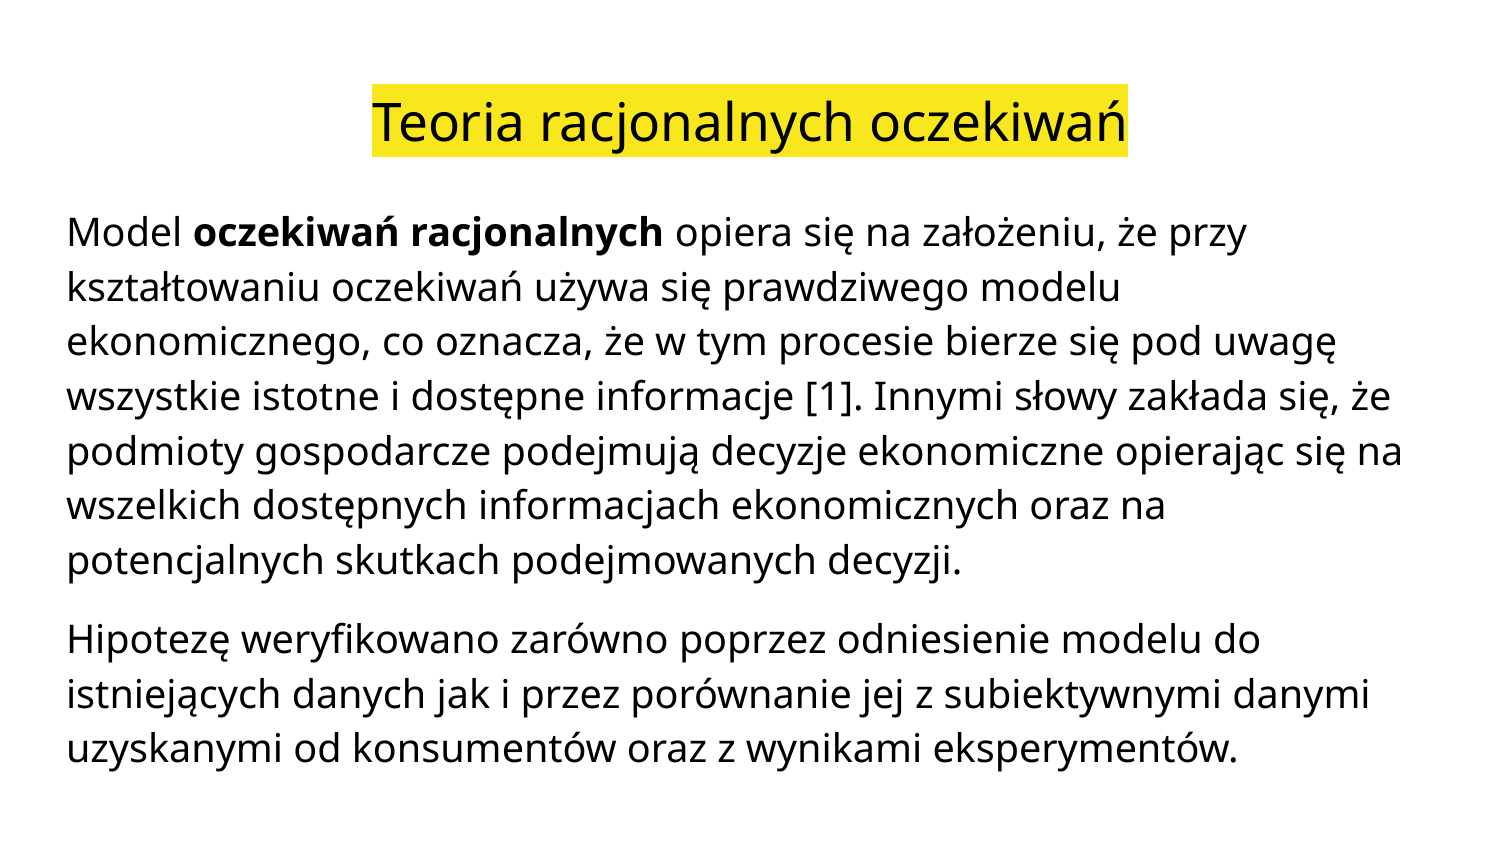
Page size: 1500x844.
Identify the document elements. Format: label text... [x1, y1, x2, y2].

list Model oczekiwań racjonalnych opiera się na założeniu, że przy kształtowaniu oczekiwań używa się prawdziwego modelu ekonomicznego, co oznacza, że w tym procesie bierze się pod uwagę wszystkie istotne i dostępne informacje [1]. Innymi słowy zakłada się, że podmioty gospodarcze podejmują decyzje ekonomiczne opierając się na wszelkich dostępnych informacjach ekonomicznych oraz na potencjalnych skutkach podejmowanych decyzji. Hipotezę weryfikowano zarówno poprzez odniesienie modelu do istniejących danych jak i przez porównanie jej z subiektywnymi danymi uzyskanymi od konsumentów oraz z wynikami eksperymentów. [51, 185, 1449, 750]
title Teoria racjonalnych oczekiwań [51, 72, 1449, 167]
